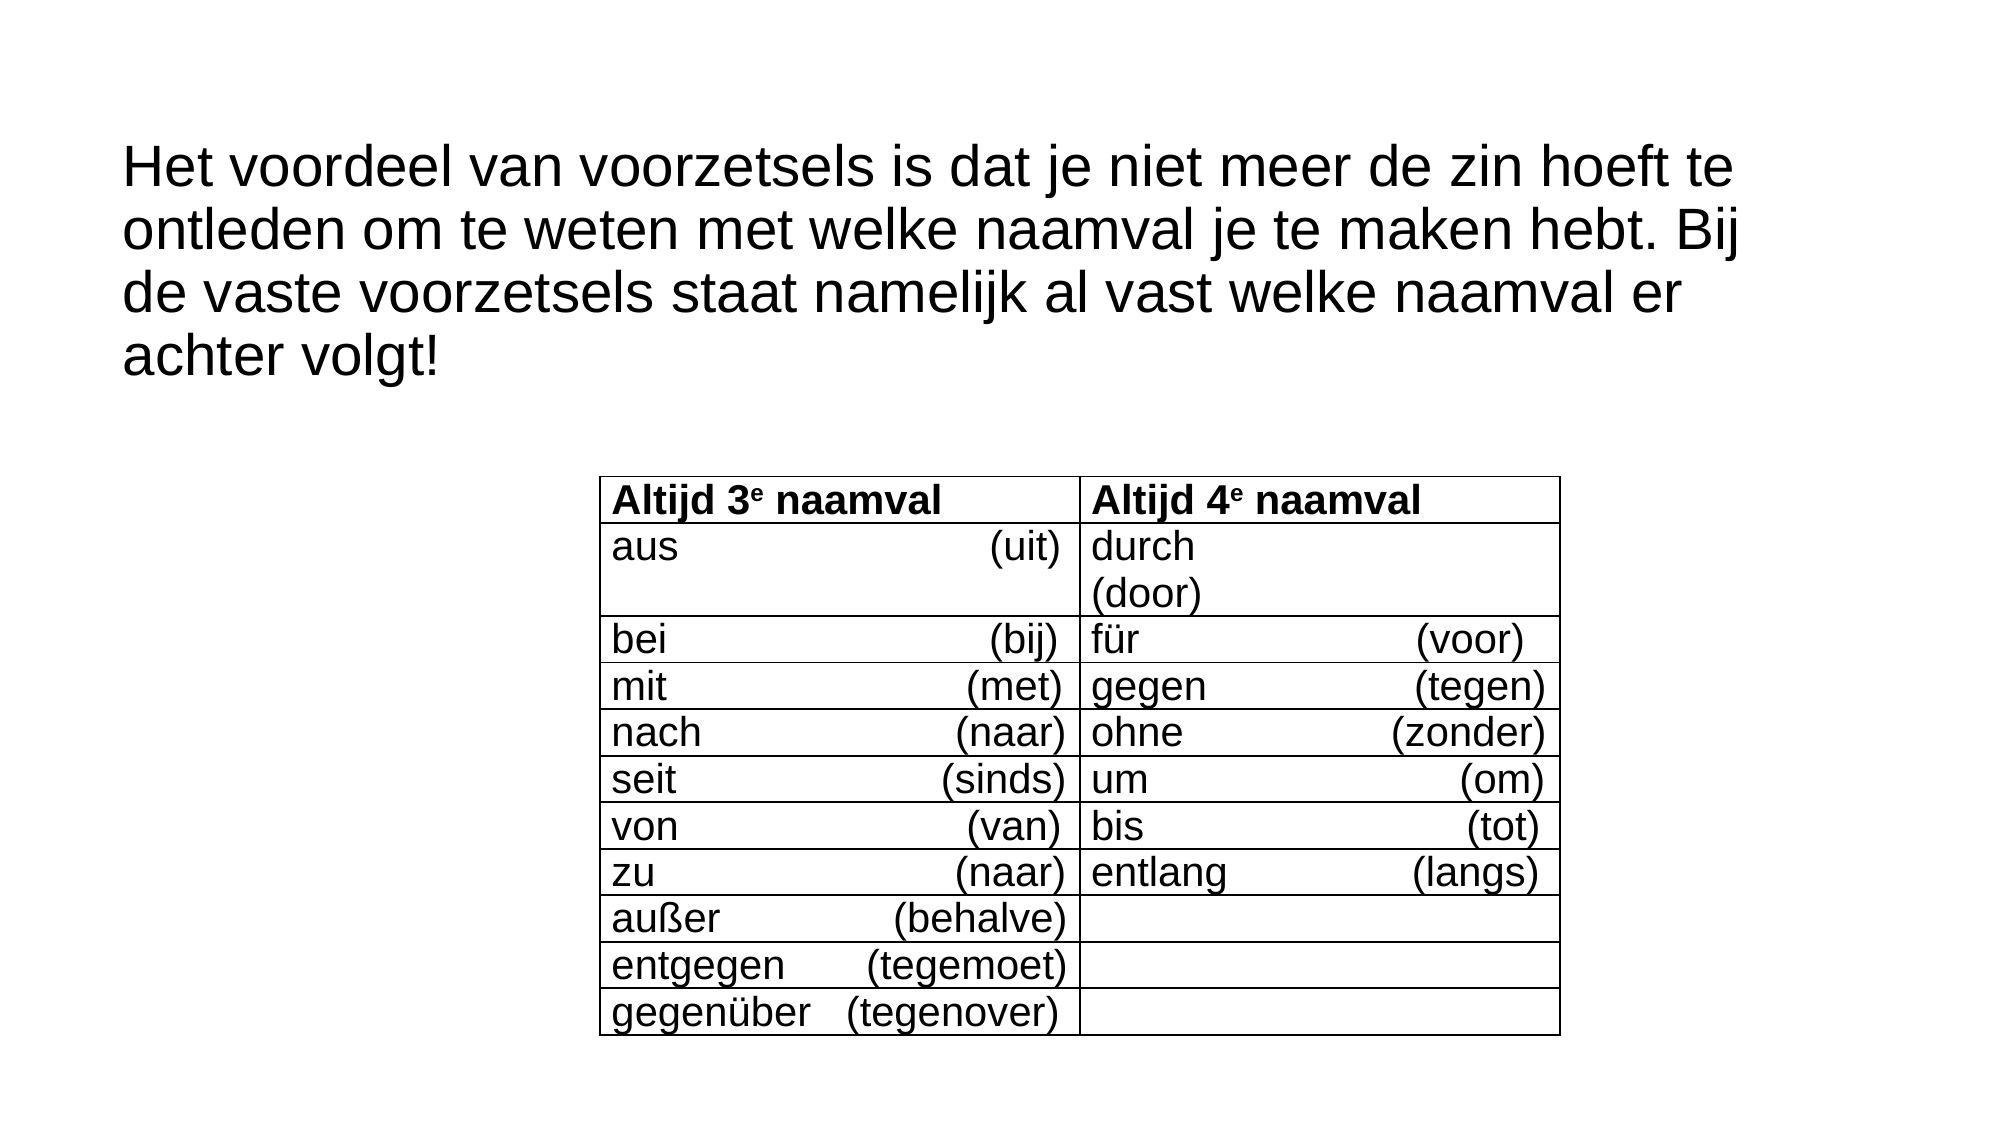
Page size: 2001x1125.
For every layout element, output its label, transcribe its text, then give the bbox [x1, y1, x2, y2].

table_cell [1081, 989, 1559, 1034]
table_cell bis (tot) [1081, 803, 1559, 848]
table_cell von (van) [601, 803, 1079, 848]
table_cell gegenüber (tegenover) [601, 989, 1079, 1034]
table_cell nach (naar) [601, 710, 1079, 755]
table_cell seit (sinds) [601, 757, 1079, 801]
table_cell außer (behalve) [601, 896, 1079, 941]
list Het voordeel van voorzetsels is dat je niet meer de zin hoeft te ontleden om te weten met welke naamval je te maken hebt. Bij de vaste voorzetsels staat namelijk al vast welke naamval er achter volgt! [107, 37, 1833, 752]
table_cell ohne (zonder) [1081, 710, 1559, 755]
table_cell entlang (langs) [1081, 850, 1559, 894]
table_cell entgegen (tegemoet) [601, 943, 1079, 987]
table_cell [1081, 943, 1559, 987]
table_header Altijd 3e naamval [601, 477, 1079, 522]
table_cell aus (uit) [601, 524, 1079, 615]
table_cell zu (naar) [601, 850, 1079, 894]
table_header Altijd 4e naamval [1081, 477, 1559, 522]
table_cell durch (door) [1081, 524, 1559, 615]
table_cell [1081, 896, 1559, 941]
table_cell gegen (tegen) [1081, 663, 1559, 708]
table_cell mit (met) [601, 663, 1079, 708]
table_cell für (voor) [1081, 617, 1559, 662]
table_cell um (om) [1081, 757, 1559, 801]
table_cell bei (bij) [601, 617, 1079, 662]
